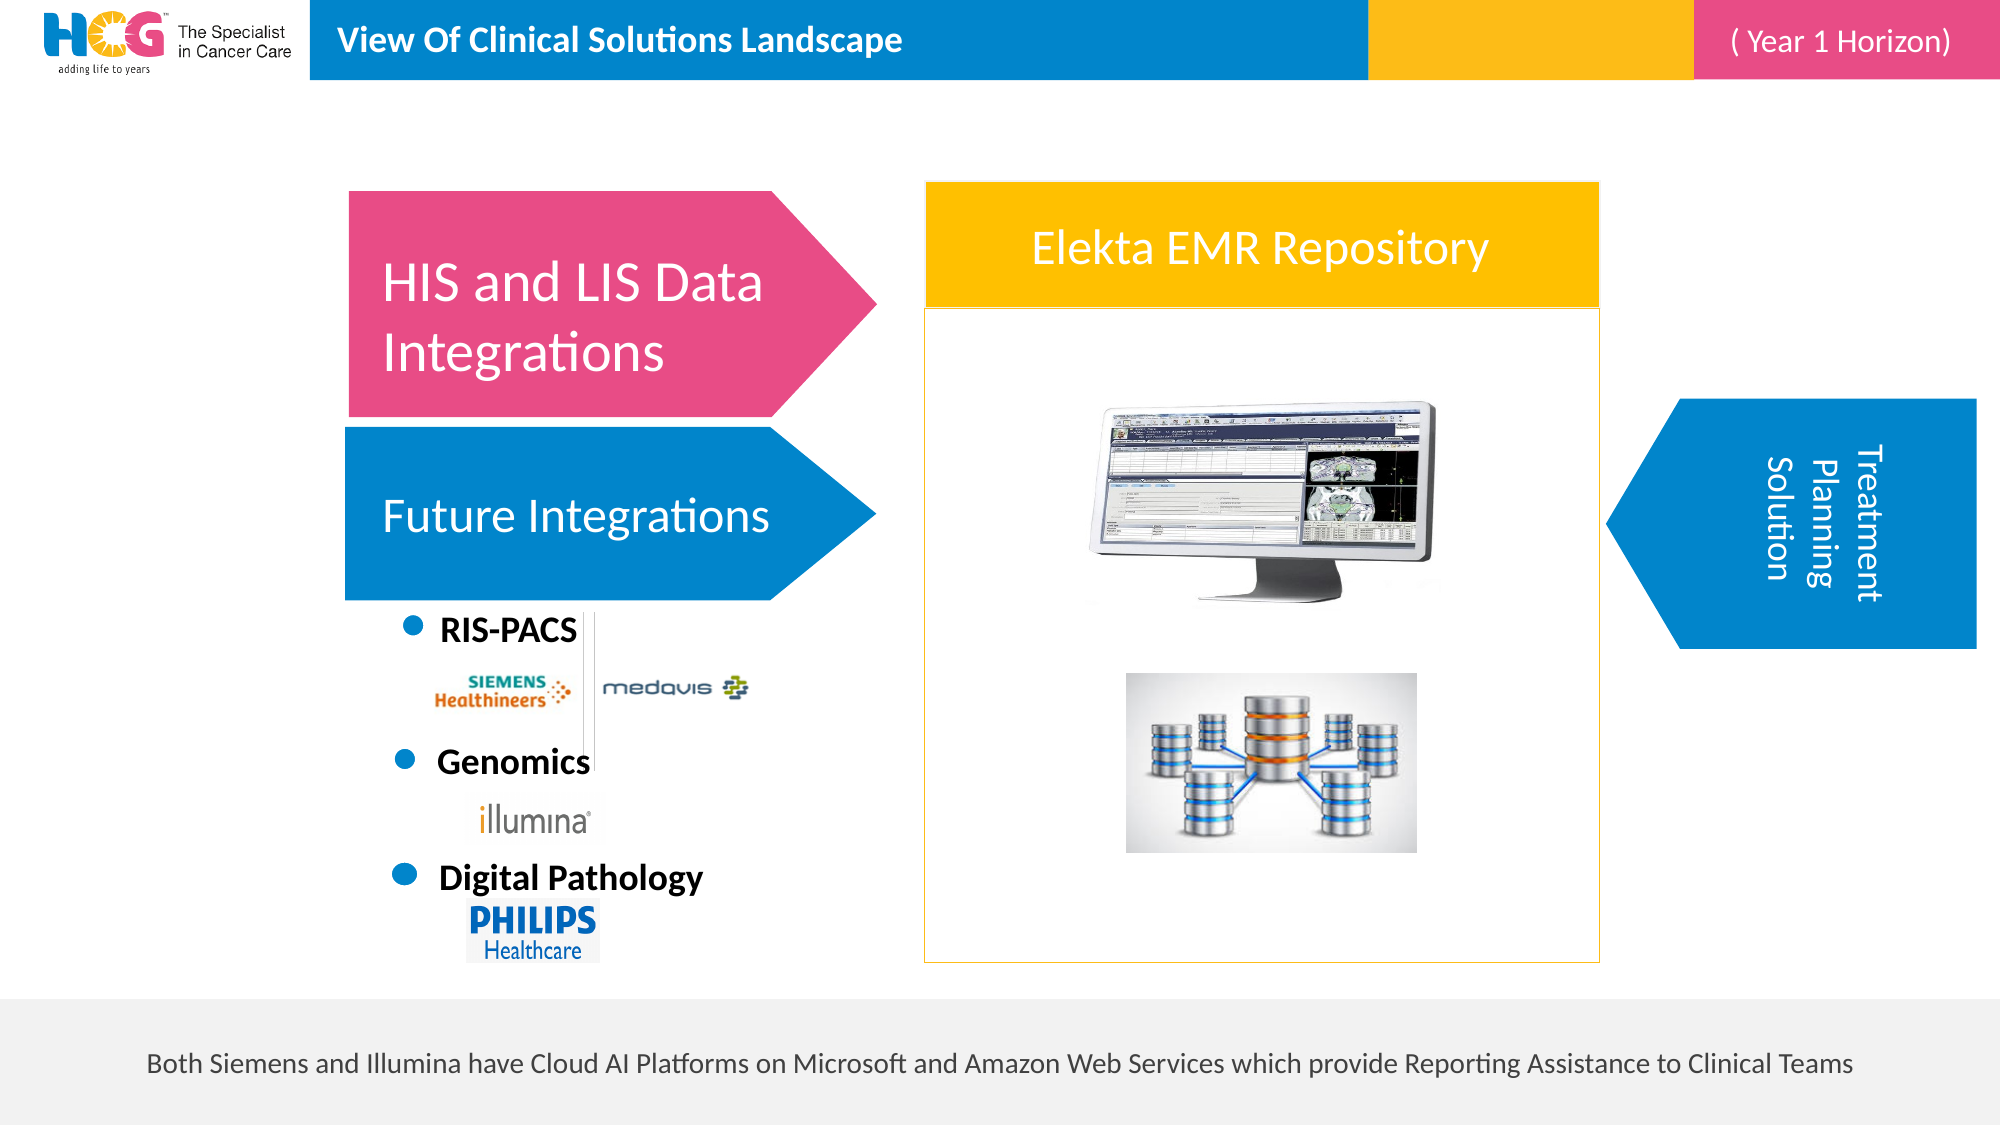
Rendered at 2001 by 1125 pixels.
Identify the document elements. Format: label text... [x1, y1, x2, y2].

picture [466, 898, 600, 963]
text_box Treatment Planning Solution [1604, 397, 1978, 650]
text_box [392, 746, 418, 772]
text_box [389, 860, 420, 888]
text_box Both Siemens and Illumina have Cloud AI Platforms on Microsoft and Amazon Web Services which provide Reporting Assistance to Clinical Teams [0, 998, 2000, 1125]
text_box [924, 308, 1600, 963]
text_box Elekta EMR Repository [1016, 207, 1526, 283]
picture [422, 612, 757, 771]
text_box [347, 190, 814, 419]
text_box Future Integrations [367, 474, 877, 550]
text_box [924, 180, 1601, 309]
text_box [400, 612, 422, 639]
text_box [309, 0, 2000, 81]
picture [1085, 371, 1441, 645]
text_box HIS and LIS Data Integrations [367, 235, 877, 391]
text_box Digital Pathology [424, 859, 828, 905]
picture [464, 792, 606, 845]
text_box Genomics [422, 744, 827, 790]
picture [44, 11, 291, 75]
text_box [344, 425, 834, 602]
picture [1125, 673, 1417, 853]
